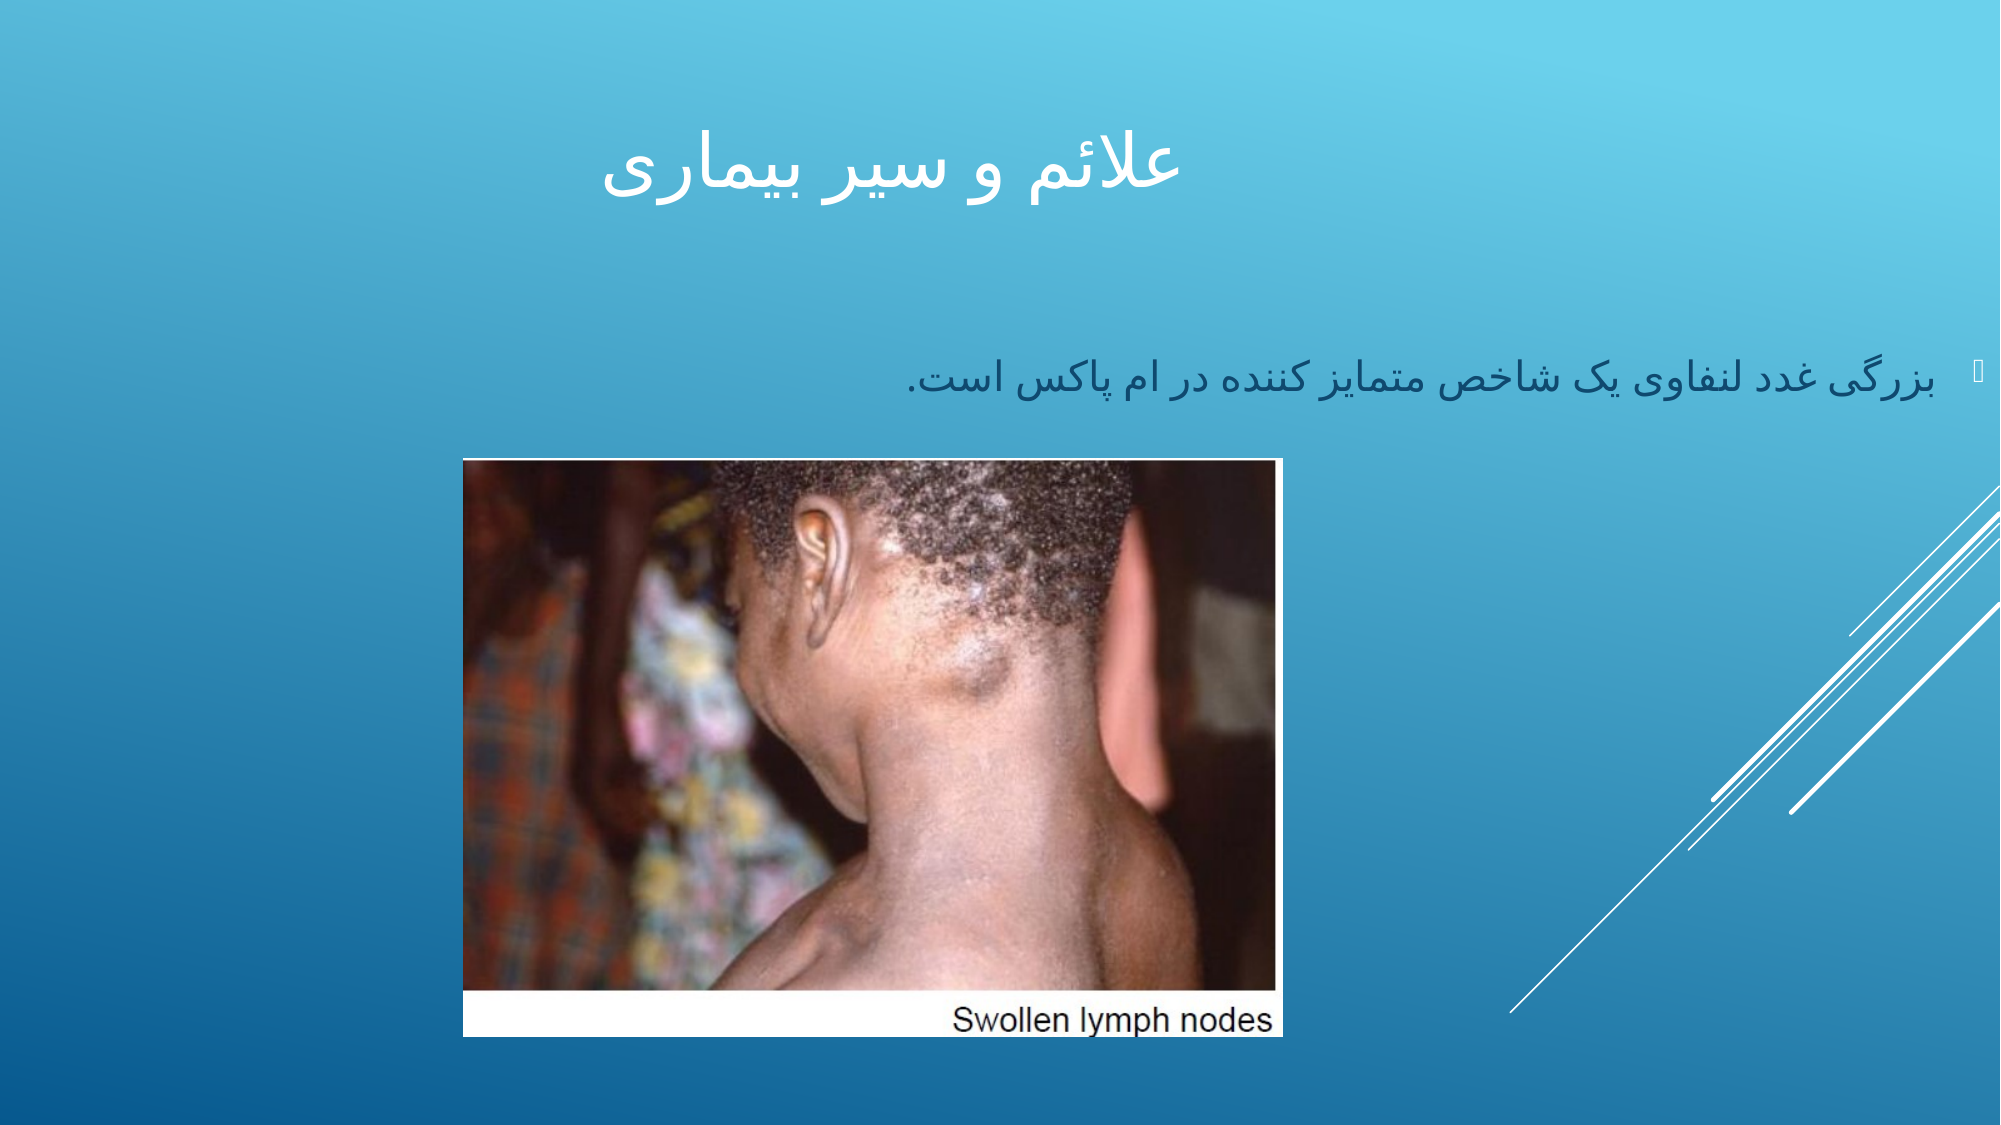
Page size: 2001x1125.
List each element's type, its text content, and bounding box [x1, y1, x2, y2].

picture [463, 458, 1283, 1037]
title علائم و سیر بیماری [193, 34, 1594, 282]
list بزرگی غدد لنفاوی یک شاخص متمایز کننده در ام پاکس است. [21, 342, 2000, 1016]
